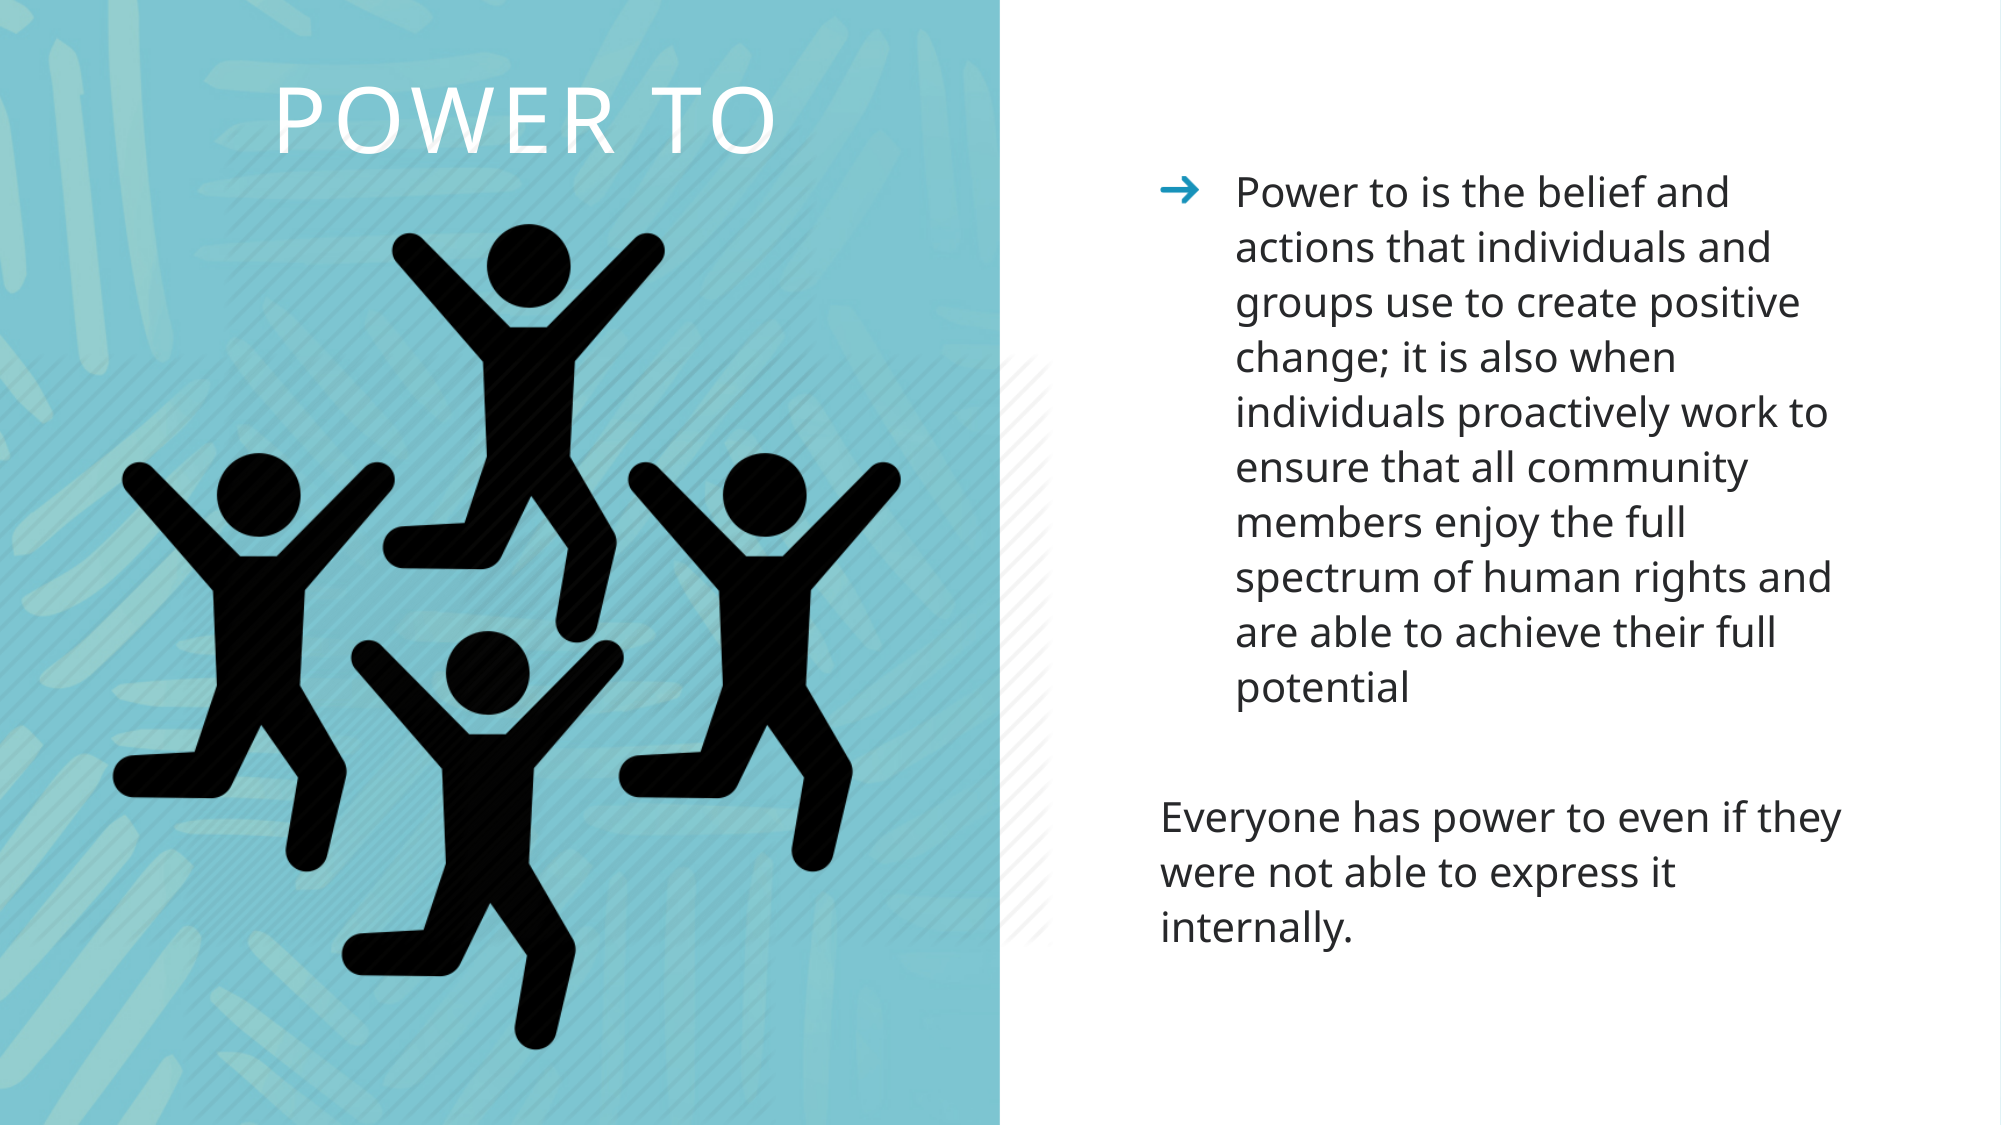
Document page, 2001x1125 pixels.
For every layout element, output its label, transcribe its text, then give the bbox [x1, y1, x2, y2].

picture [0, 0, 2001, 1125]
title Power to [134, 0, 918, 254]
list Power to is the belief and actions that individuals and groups use to create positive change; it is also when individuals proactively work to ensure that all community members enjoy the full spectrum of human rights and are able to achieve their full potential Everyone has power to even if they were not able to express it internally. [1152, 140, 1888, 971]
